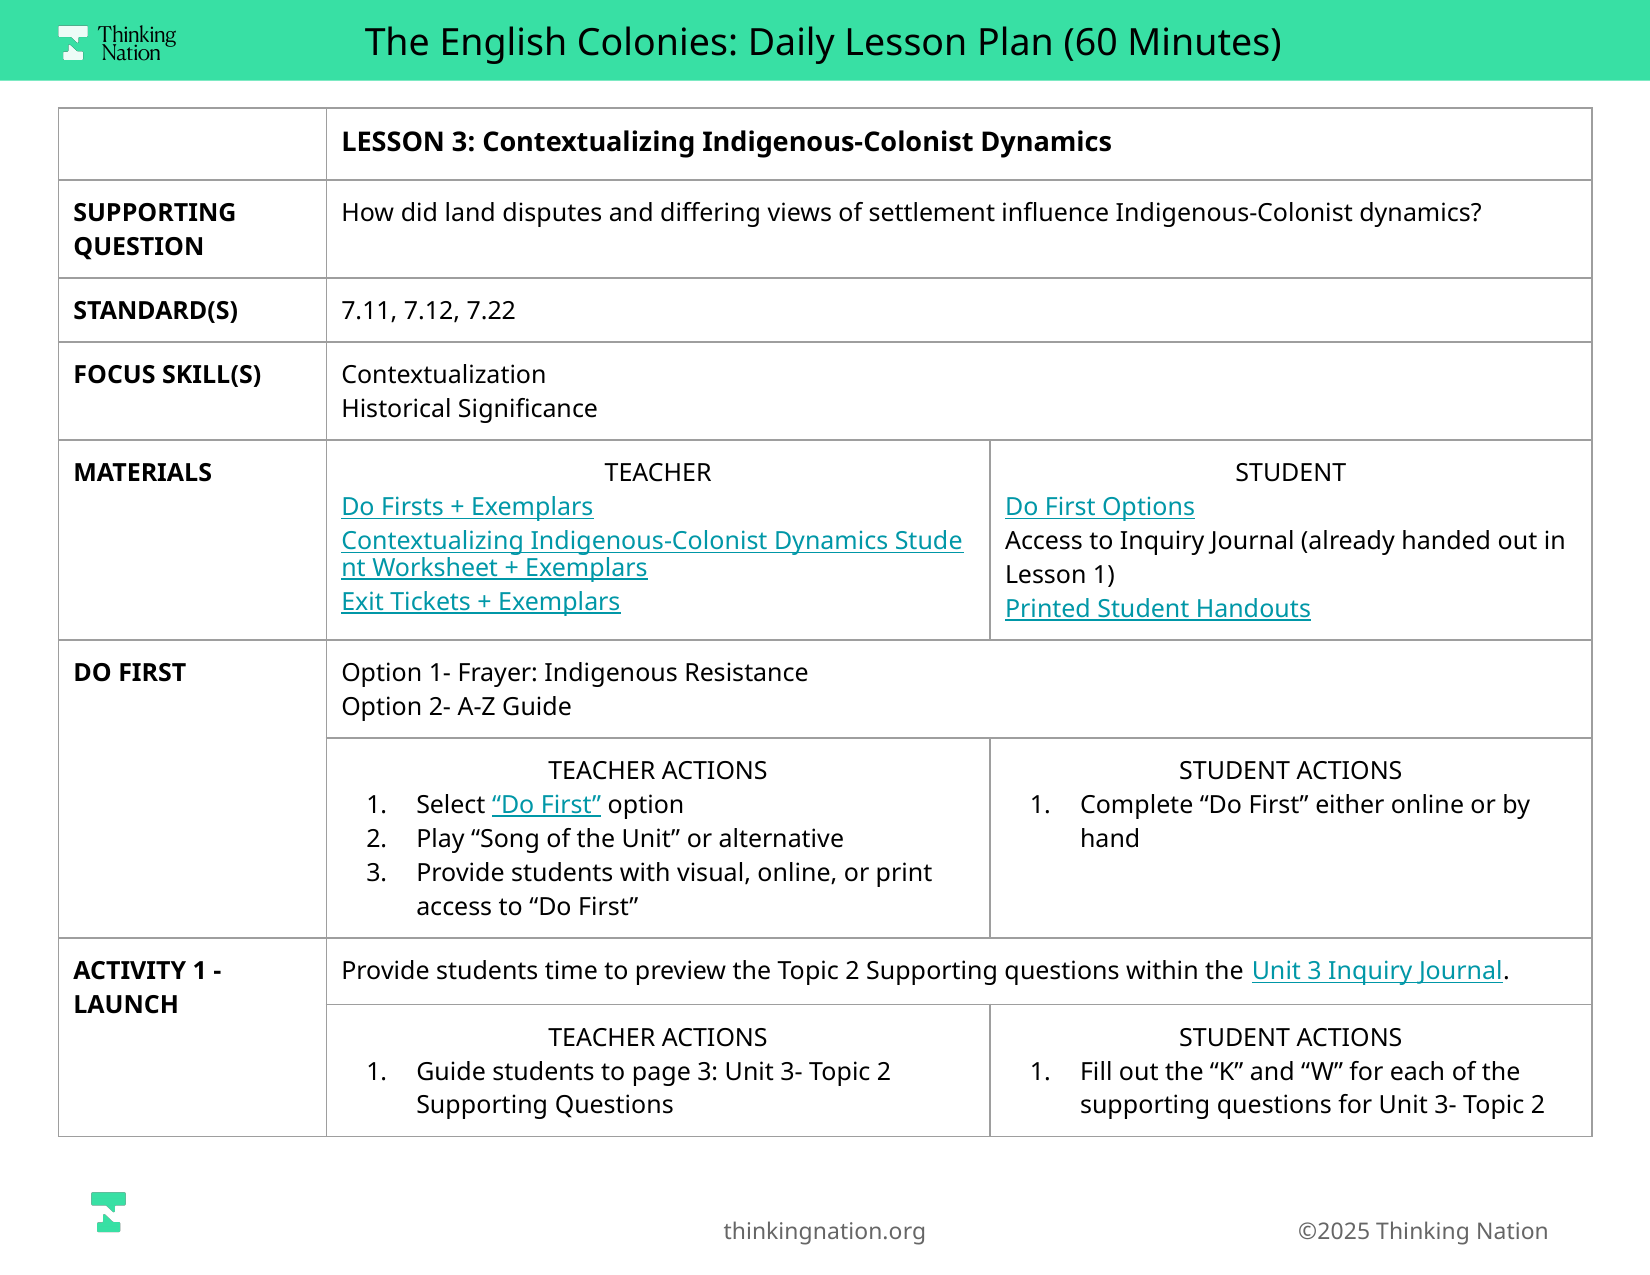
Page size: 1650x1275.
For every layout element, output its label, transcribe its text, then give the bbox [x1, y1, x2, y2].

text_box ©2025 Thinking Nation [1174, 1200, 1566, 1240]
table_cell DO FIRST [59, 641, 326, 937]
table_cell Option 1- Frayer: Indigenous Resistance Option 2- A-Z Guide [327, 641, 1591, 737]
table_cell STUDENT Do First Options Access to Inquiry Journal (already handed out in Lesson 1) Printed Student Handouts [991, 441, 1591, 639]
text_box The English Colonies: Daily Lesson Plan (60 Minutes) [0, 0, 1650, 81]
table_cell 7.11, 7.12, 7.22 [327, 279, 1591, 341]
table_cell TEACHER Do Firsts + Exemplars Contextualizing Indigenous-Colonist Dynamics Student Worksheet + Exemplars Exit Tickets + Exemplars [327, 441, 989, 639]
table_cell FOCUS SKILL(S) [59, 343, 326, 439]
table_header [59, 109, 326, 179]
table_cell SUPPORTING QUESTION [59, 181, 326, 277]
table_cell TEACHER ACTIONS Select “Do First” option Play “Song of the Unit” or alternative Provide students with visual, online, or print access to “Do First” [327, 739, 989, 937]
table_cell ACTIVITY 1 - LAUNCH [59, 939, 326, 1136]
table_cell Provide students time to preview the Topic 2 Supporting questions within the Unit 3 Inquiry Journal. [327, 939, 1591, 1004]
picture [80, 1184, 136, 1240]
text_box thinkingnation.org [629, 1200, 1021, 1240]
table_cell MATERIALS [59, 441, 326, 639]
table_cell STUDENT ACTIONS Fill out the “K” and “W” for each of the supporting questions for Unit 3- Topic 2 [991, 1005, 1591, 1136]
table_cell STANDARD(S) [59, 279, 326, 341]
table_cell STUDENT ACTIONS Complete “Do First” either online or by hand [991, 739, 1591, 937]
picture [45, 14, 180, 85]
table_cell TEACHER ACTIONS Guide students to page 3: Unit 3- Topic 2 Supporting Questions [327, 1005, 989, 1136]
table_cell How did land disputes and differing views of settlement influence Indigenous-Colonist dynamics? [327, 181, 1591, 277]
table_header LESSON 3: Contextualizing Indigenous-Colonist Dynamics [327, 109, 1591, 179]
table_cell Contextualization Historical Significance [327, 343, 1591, 439]
